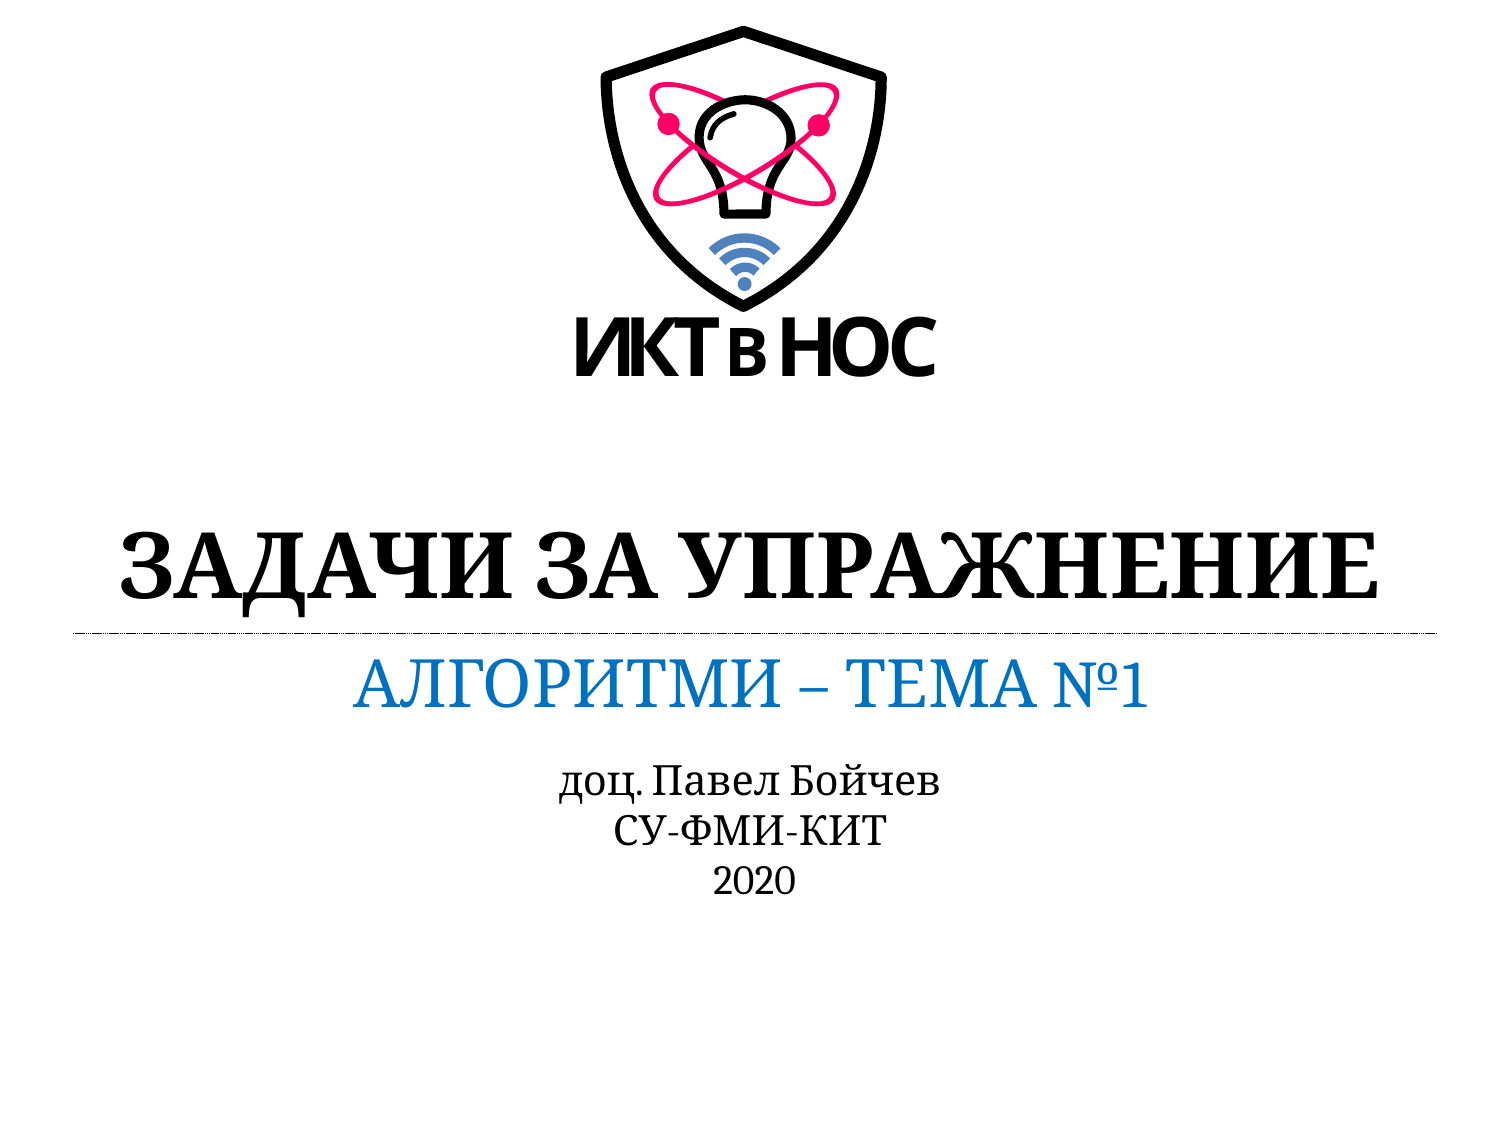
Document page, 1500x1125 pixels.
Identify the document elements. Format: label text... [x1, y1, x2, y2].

title Задачи за упражнение [0, 380, 1500, 627]
subtitle Алгоритми – тема №1 [0, 630, 1500, 749]
